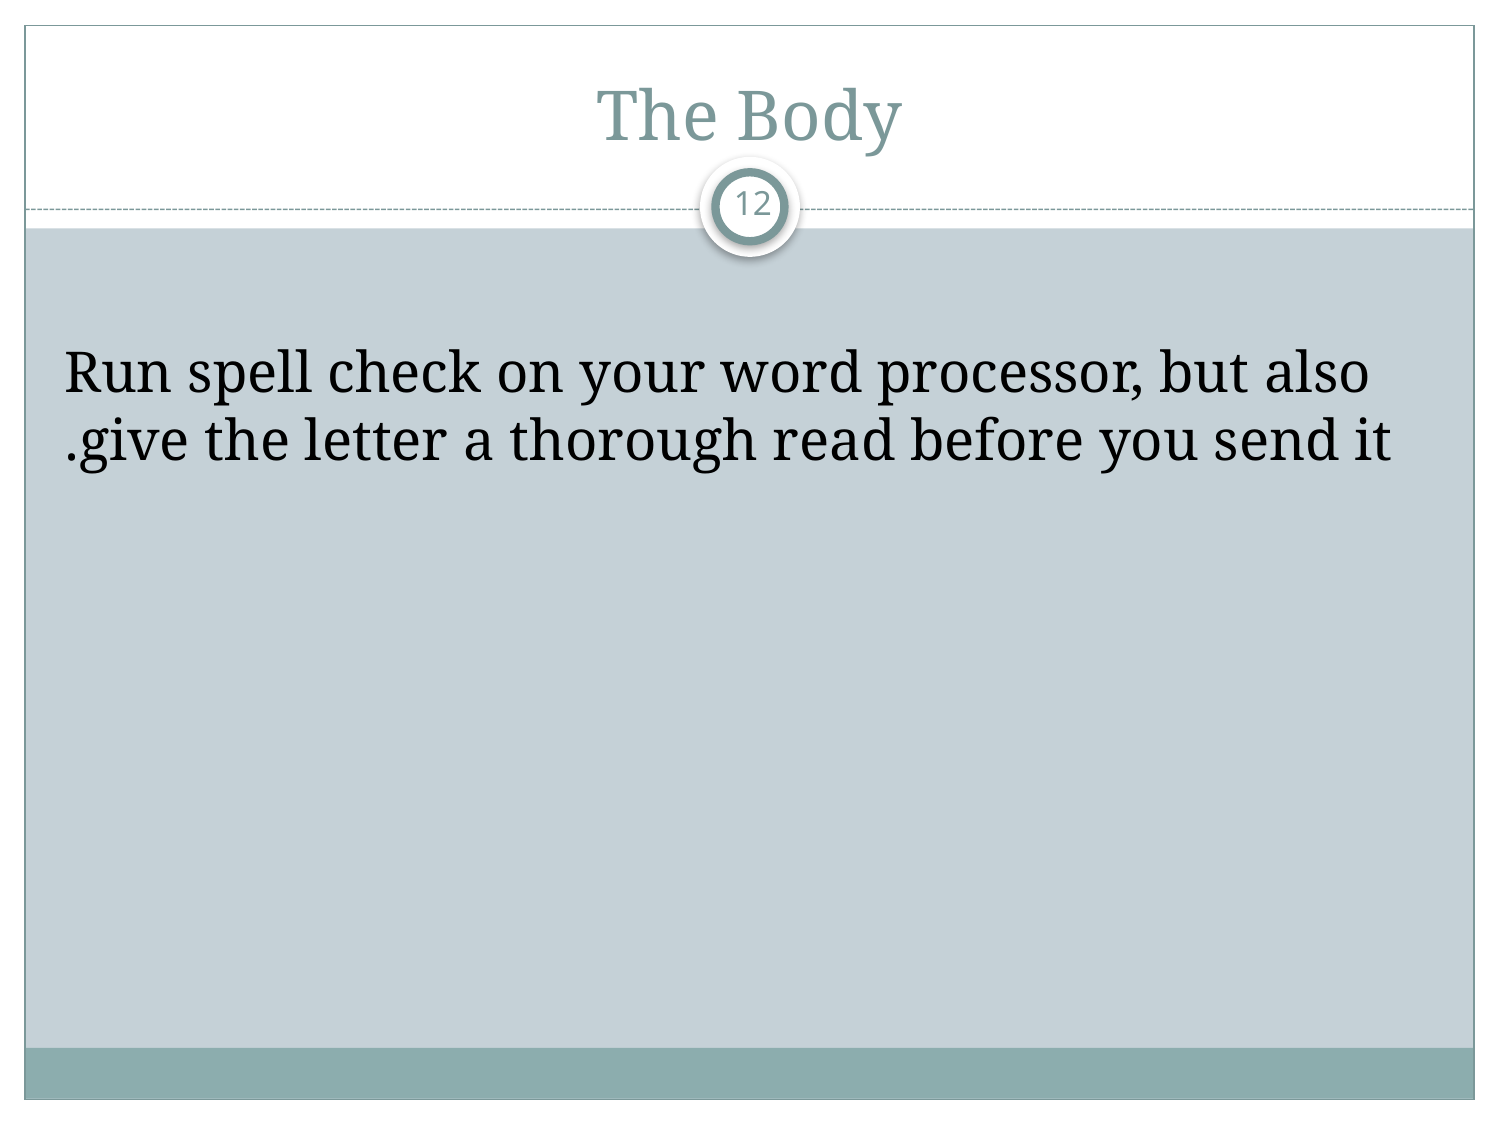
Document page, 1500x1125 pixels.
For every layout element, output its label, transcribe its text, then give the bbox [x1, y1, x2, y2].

list Run spell check on your word processor, but also give the letter a thorough read before you send it. [49, 250, 1445, 1001]
title The Body [49, 37, 1450, 162]
slide_number 12 [715, 168, 791, 241]
